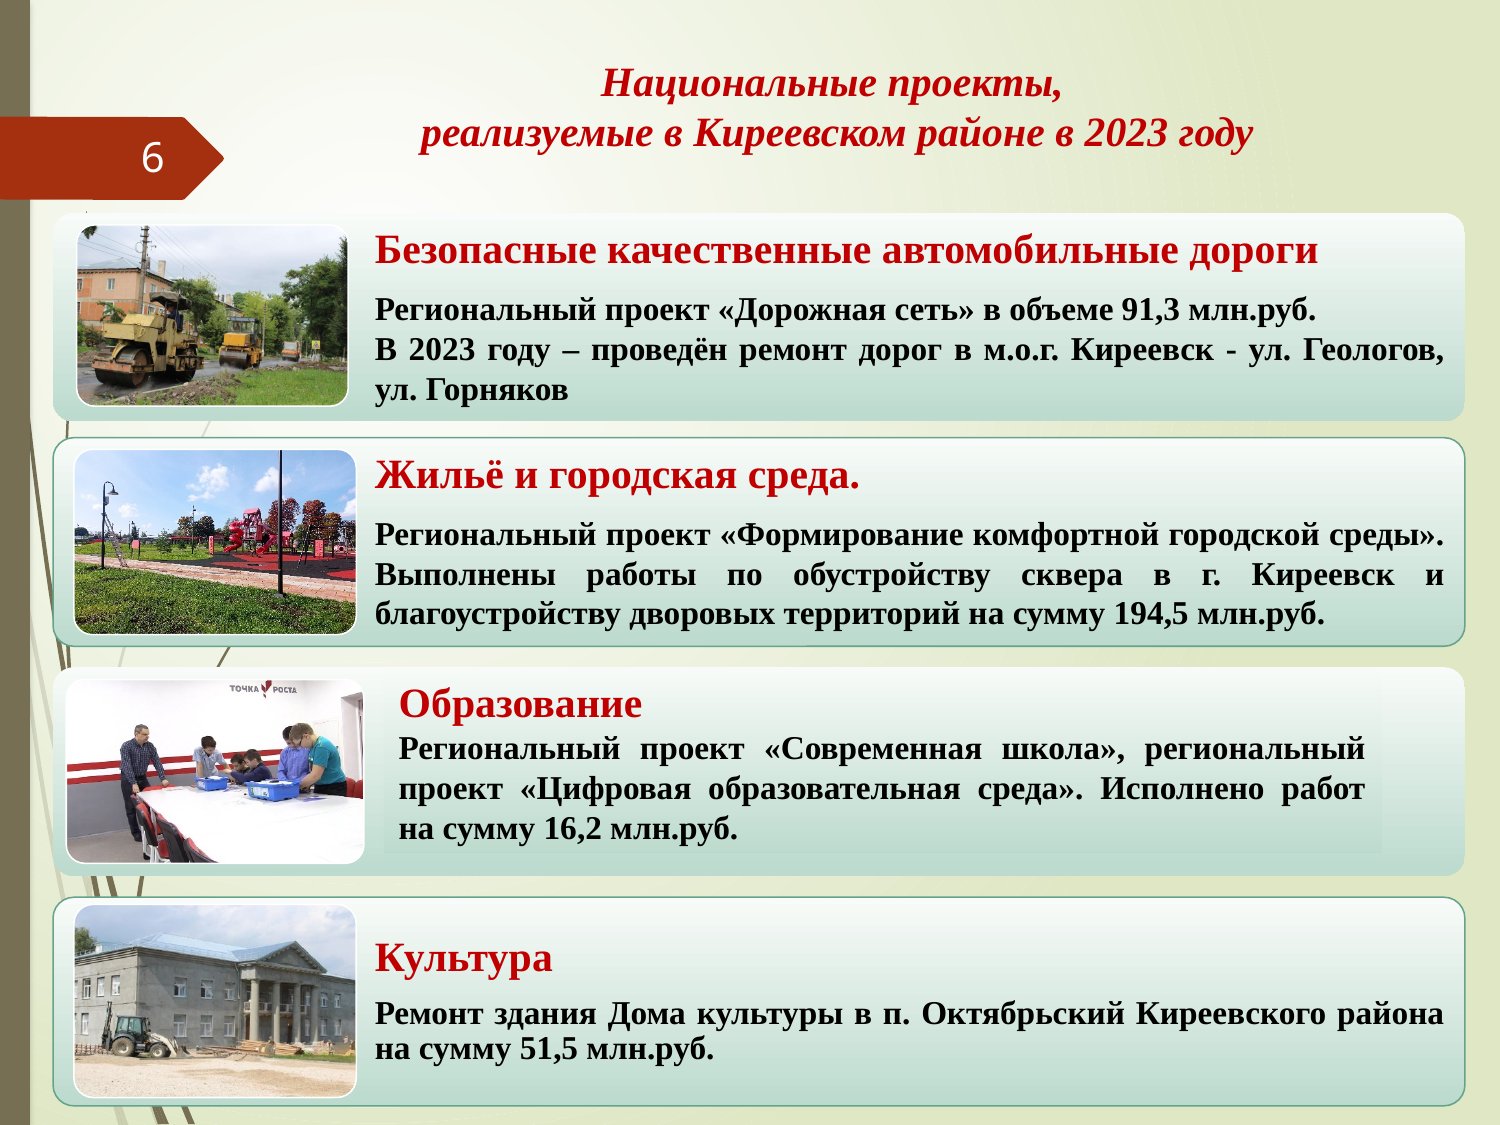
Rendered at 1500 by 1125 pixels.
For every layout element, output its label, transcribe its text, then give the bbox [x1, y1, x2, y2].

slide_number 6 [83, 129, 180, 190]
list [52, 207, 1466, 1107]
title Национальные проекты, реализуемые в Киреевском районе в 2023 году [222, 46, 1453, 188]
